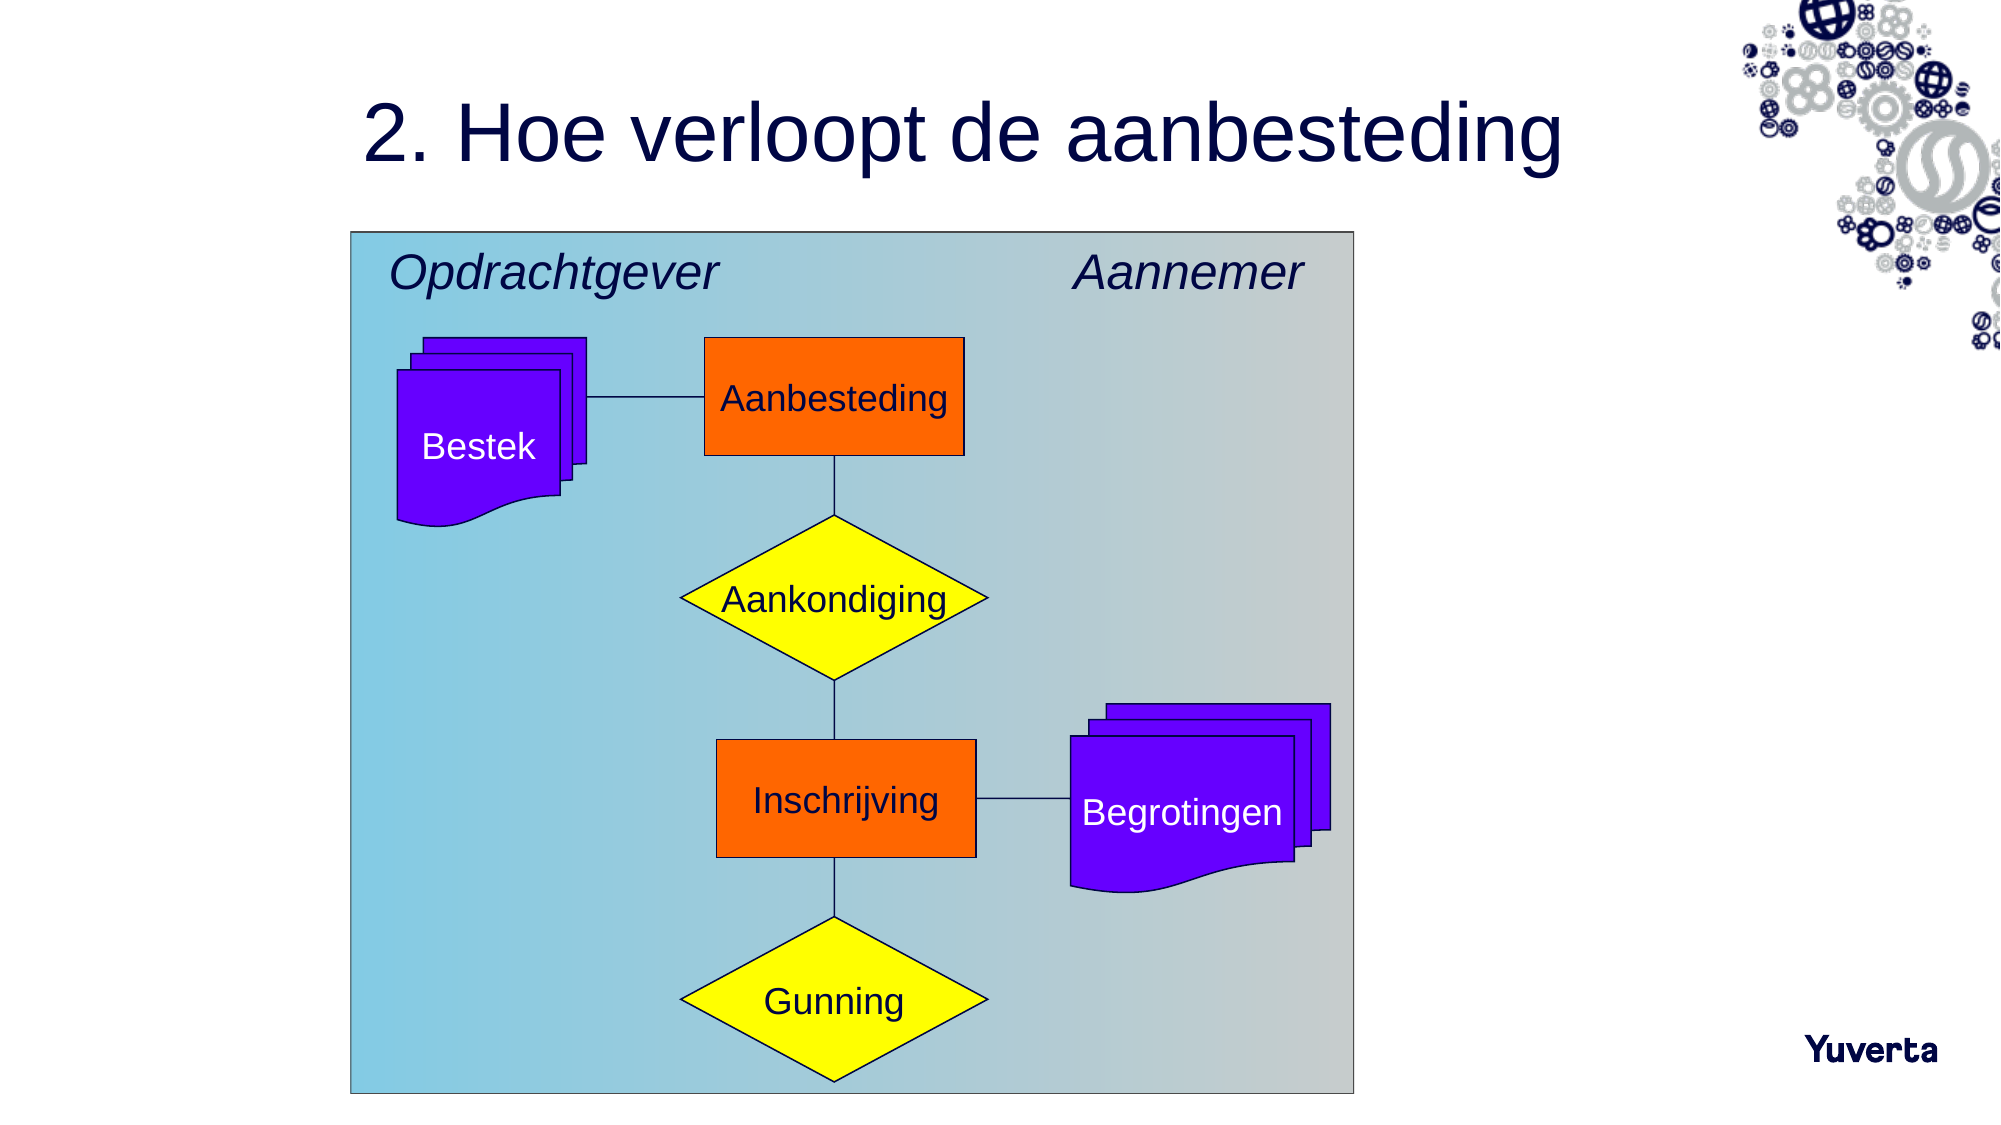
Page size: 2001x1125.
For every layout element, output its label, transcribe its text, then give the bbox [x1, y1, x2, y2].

text_box Begrotingen [1070, 703, 1331, 893]
text_box Aankondiging [680, 515, 988, 681]
picture [0, 0, 2000, 1125]
text_box Bestek [397, 337, 587, 527]
text_box Aanbesteding [704, 337, 964, 456]
text_box Aannemer [1058, 231, 1331, 307]
title 2. Hoe verloopt de aanbesteding [362, 83, 1638, 209]
text_box Gunning [680, 916, 988, 1082]
text_box [350, 231, 1355, 1094]
text_box Inschrijving [716, 739, 976, 858]
text_box Opdrachtgever [373, 231, 799, 307]
